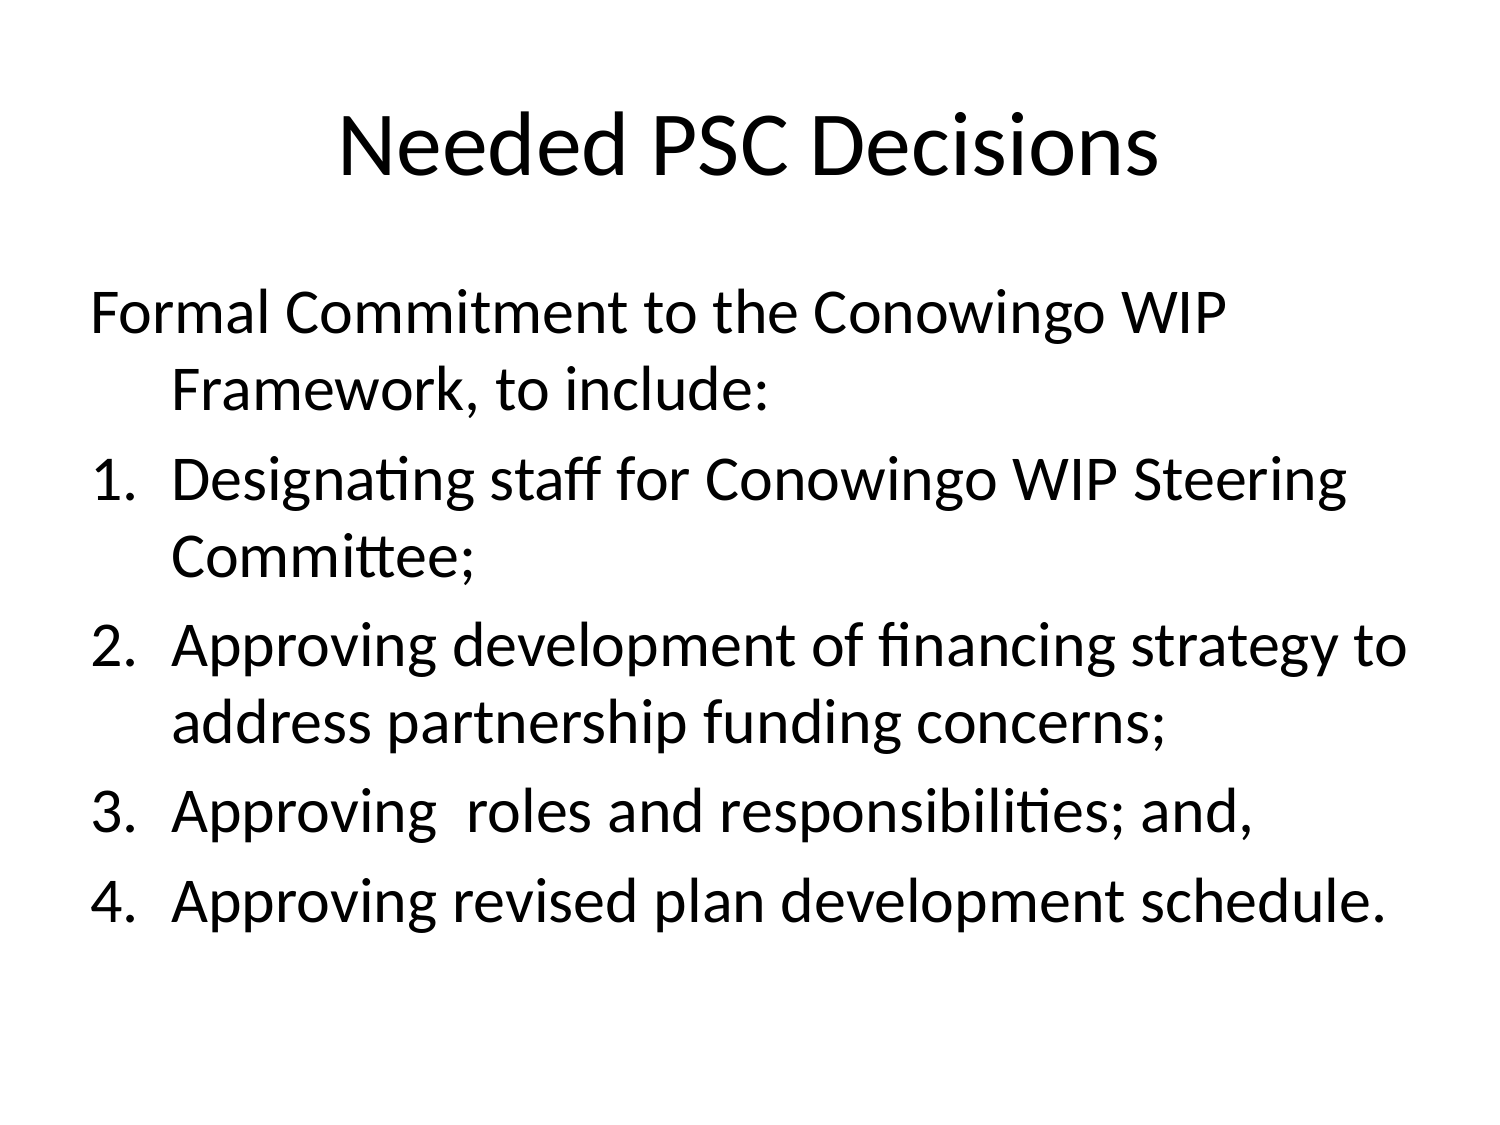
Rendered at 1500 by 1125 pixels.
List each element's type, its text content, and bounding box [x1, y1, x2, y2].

title Needed PSC Decisions [75, 45, 1425, 233]
list Formal Commitment to the Conowingo WIP Framework, to include: Designating staff for Conowingo WIP Steering Committee; Approving development of financing strategy to address partnership funding concerns; Approving roles and responsibilities; and, Approving revised plan development schedule. [75, 262, 1425, 1005]
